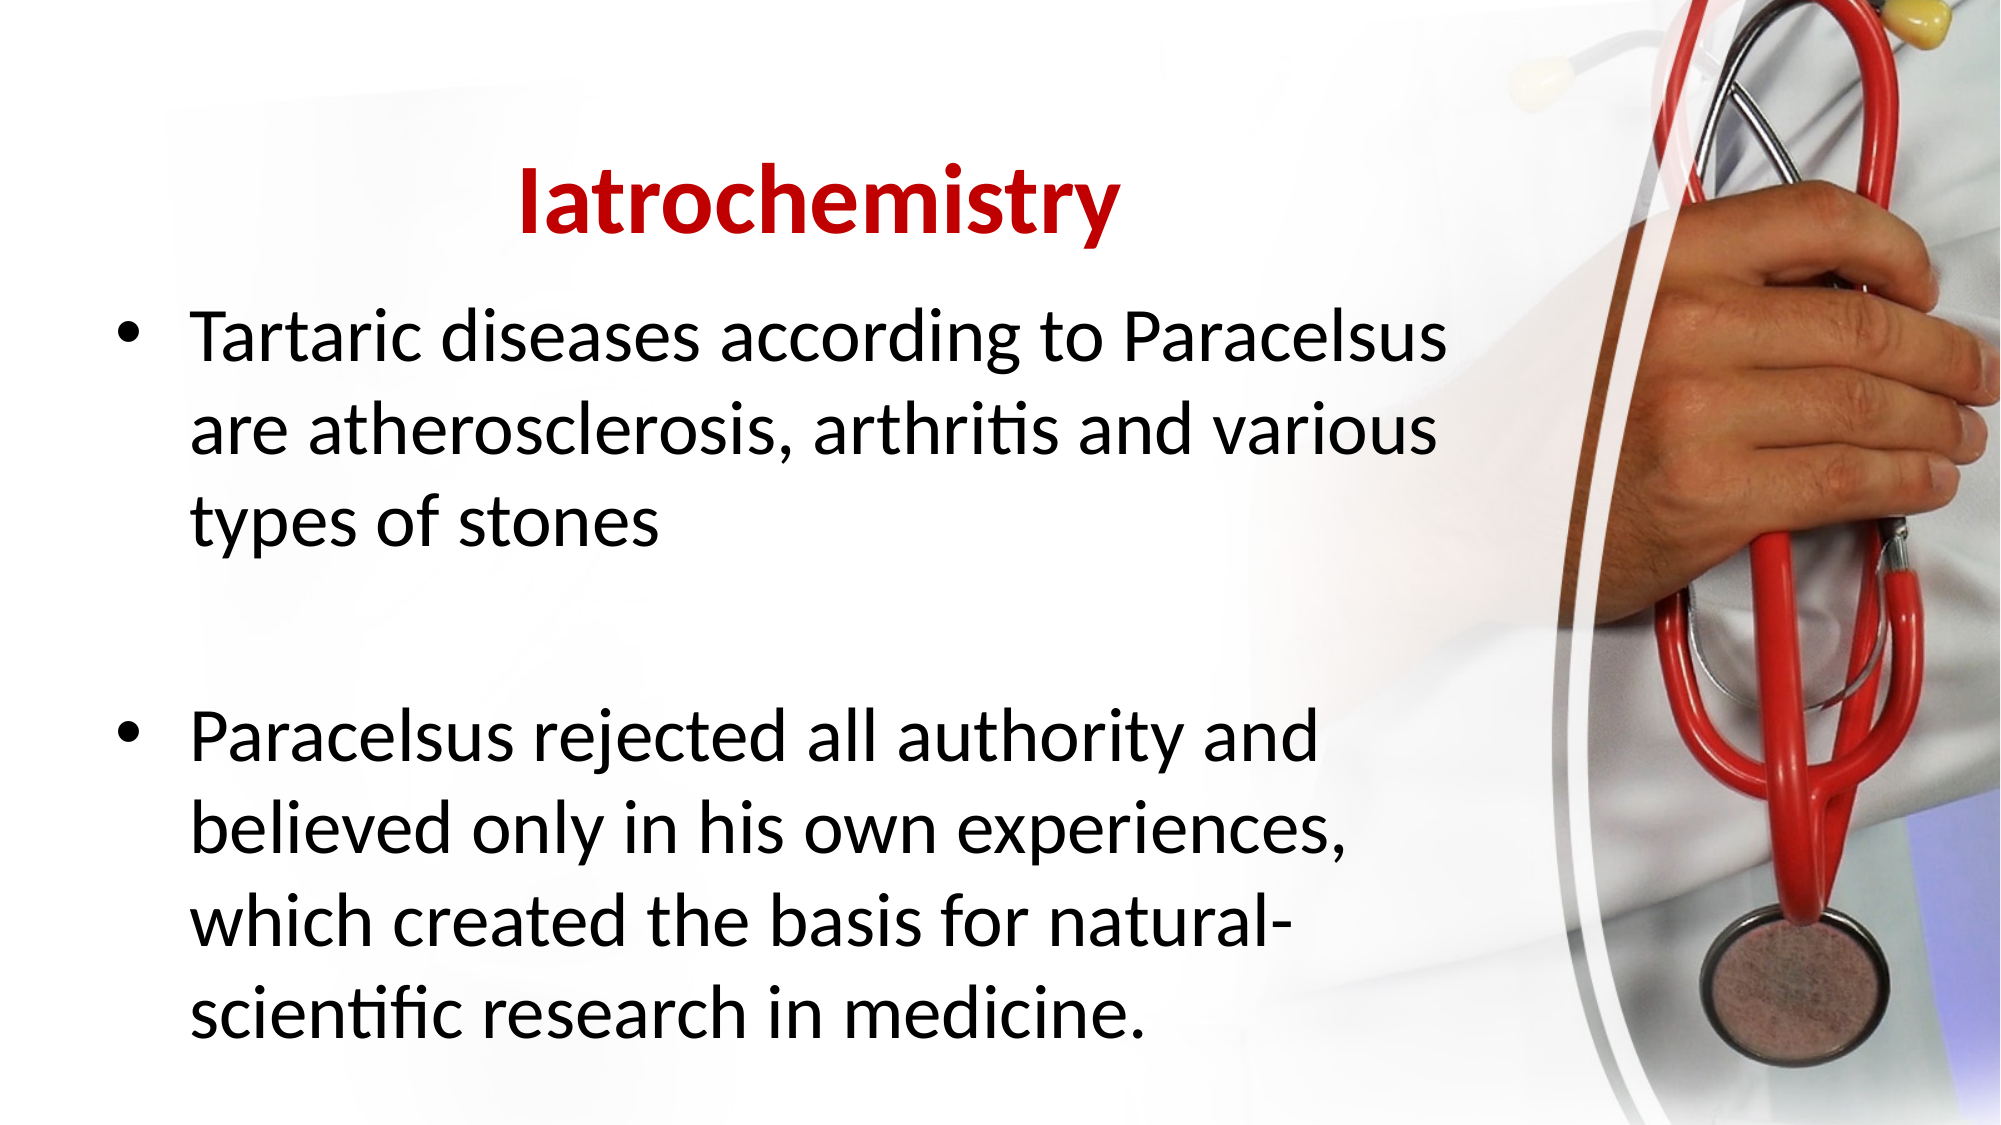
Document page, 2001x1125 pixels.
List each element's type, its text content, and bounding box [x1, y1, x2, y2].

picture [0, 0, 2001, 1125]
title Iatrochemistry [99, 110, 1540, 278]
list Tartaric diseases according to Paracelsus are atherosclerosis, arthritis and various types of stones Paracelsus rejected all authority and believed only in his own experiences, which created the basis for natural-scientific research in medicine. [100, 277, 1537, 1068]
